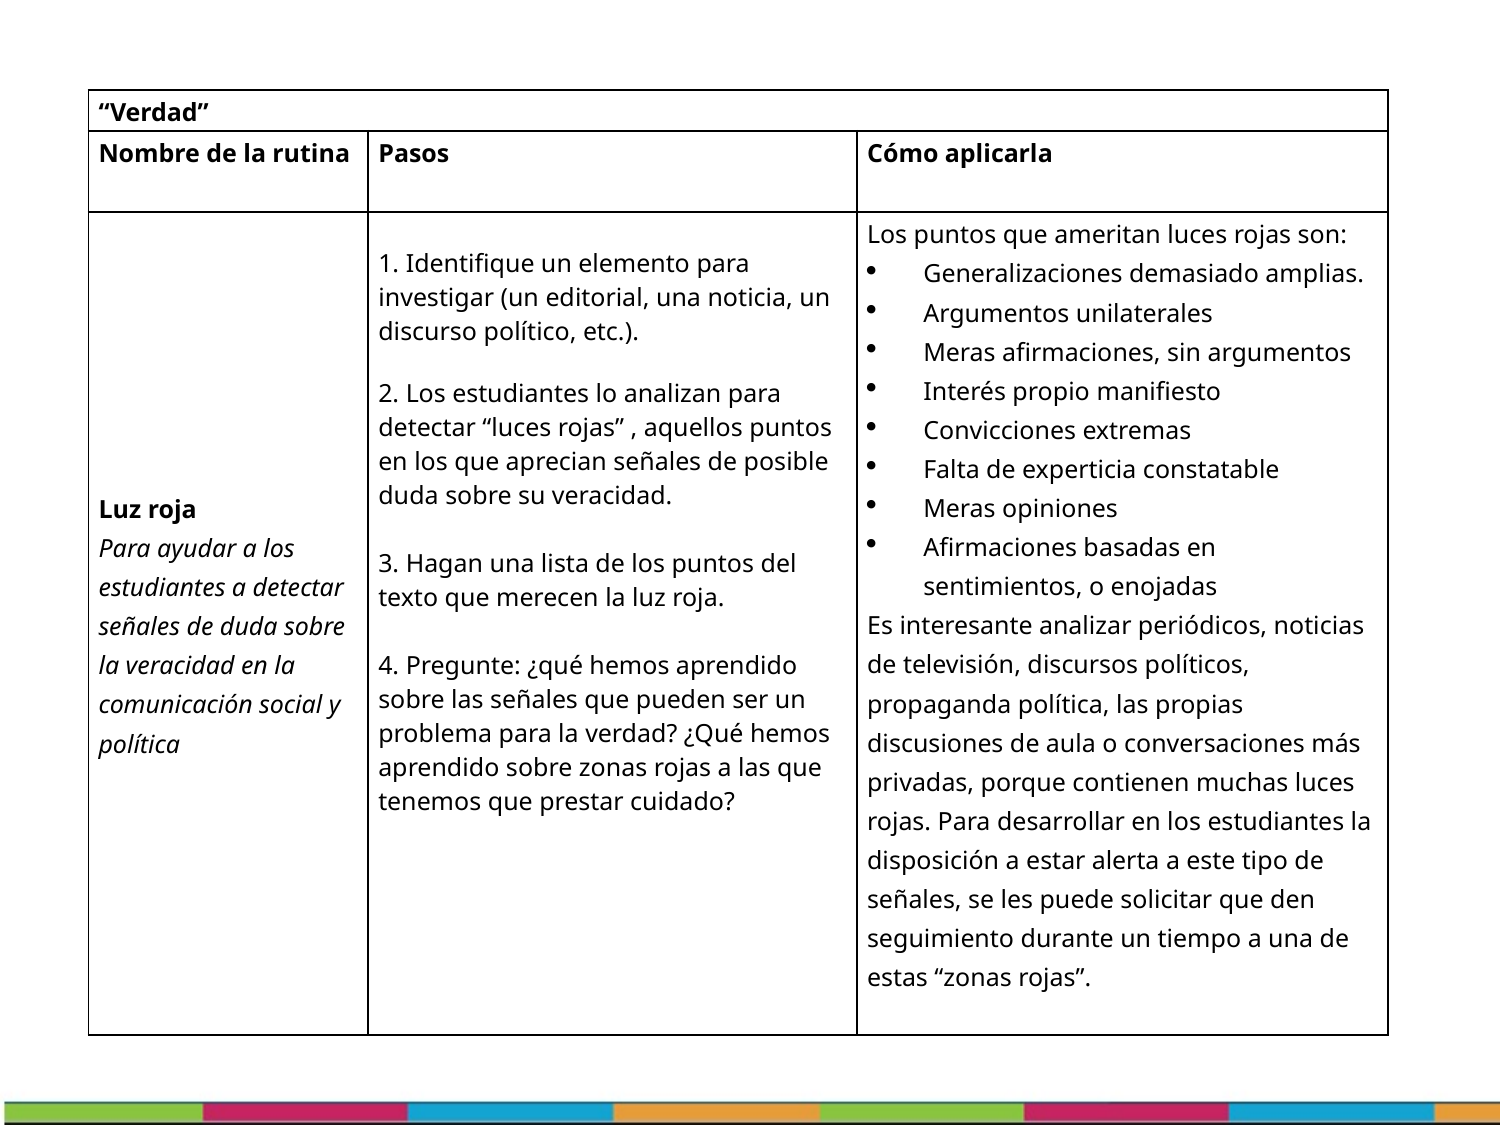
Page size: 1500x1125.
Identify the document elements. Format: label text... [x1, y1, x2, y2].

table_cell Nombre de la rutina [89, 132, 367, 211]
table_header “Verdad” [89, 91, 1387, 130]
table_cell Los puntos que ameritan luces rojas son: Generalizaciones demasiado amplias. Argumentos unilaterales Meras afirmaciones, sin argumentos Interés propio manifiesto Convicciones extremas Falta de experticia constatable Meras opiniones Afirmaciones basadas en sentimientos, o enojadas Es interesante analizar periódicos, noticias de televisión, discursos políticos, propaganda política, las propias discusiones de aula o conversaciones más privadas, porque contienen muchas luces rojas. Para desarrollar en los estudiantes la disposición a estar alerta a este tipo de señales, se les puede solicitar que den seguimiento durante un tiempo a una de estas “zonas rojas”. [858, 213, 1387, 1034]
table_cell Luz roja Para ayudar a los estudiantes a detectar señales de duda sobre la veracidad en la comunicación social y política [89, 213, 367, 1034]
table_cell Pasos [369, 132, 856, 211]
table_cell Cómo aplicarla [858, 132, 1387, 211]
picture [0, 0, 1500, 1125]
table_cell 1. Identifique un elemento para investigar (un editorial, una noticia, un discurso político, etc.). 2. Los estudiantes lo analizan para detectar “luces rojas” , aquellos puntos en los que aprecian señales de posible duda sobre su veracidad. 3. Hagan una lista de los puntos del texto que merecen la luz roja. 4. Pregunte: ¿qué hemos aprendido sobre las señales que pueden ser un problema para la verdad? ¿Qué hemos aprendido sobre zonas rojas a las que tenemos que prestar cuidado? [369, 213, 856, 1034]
